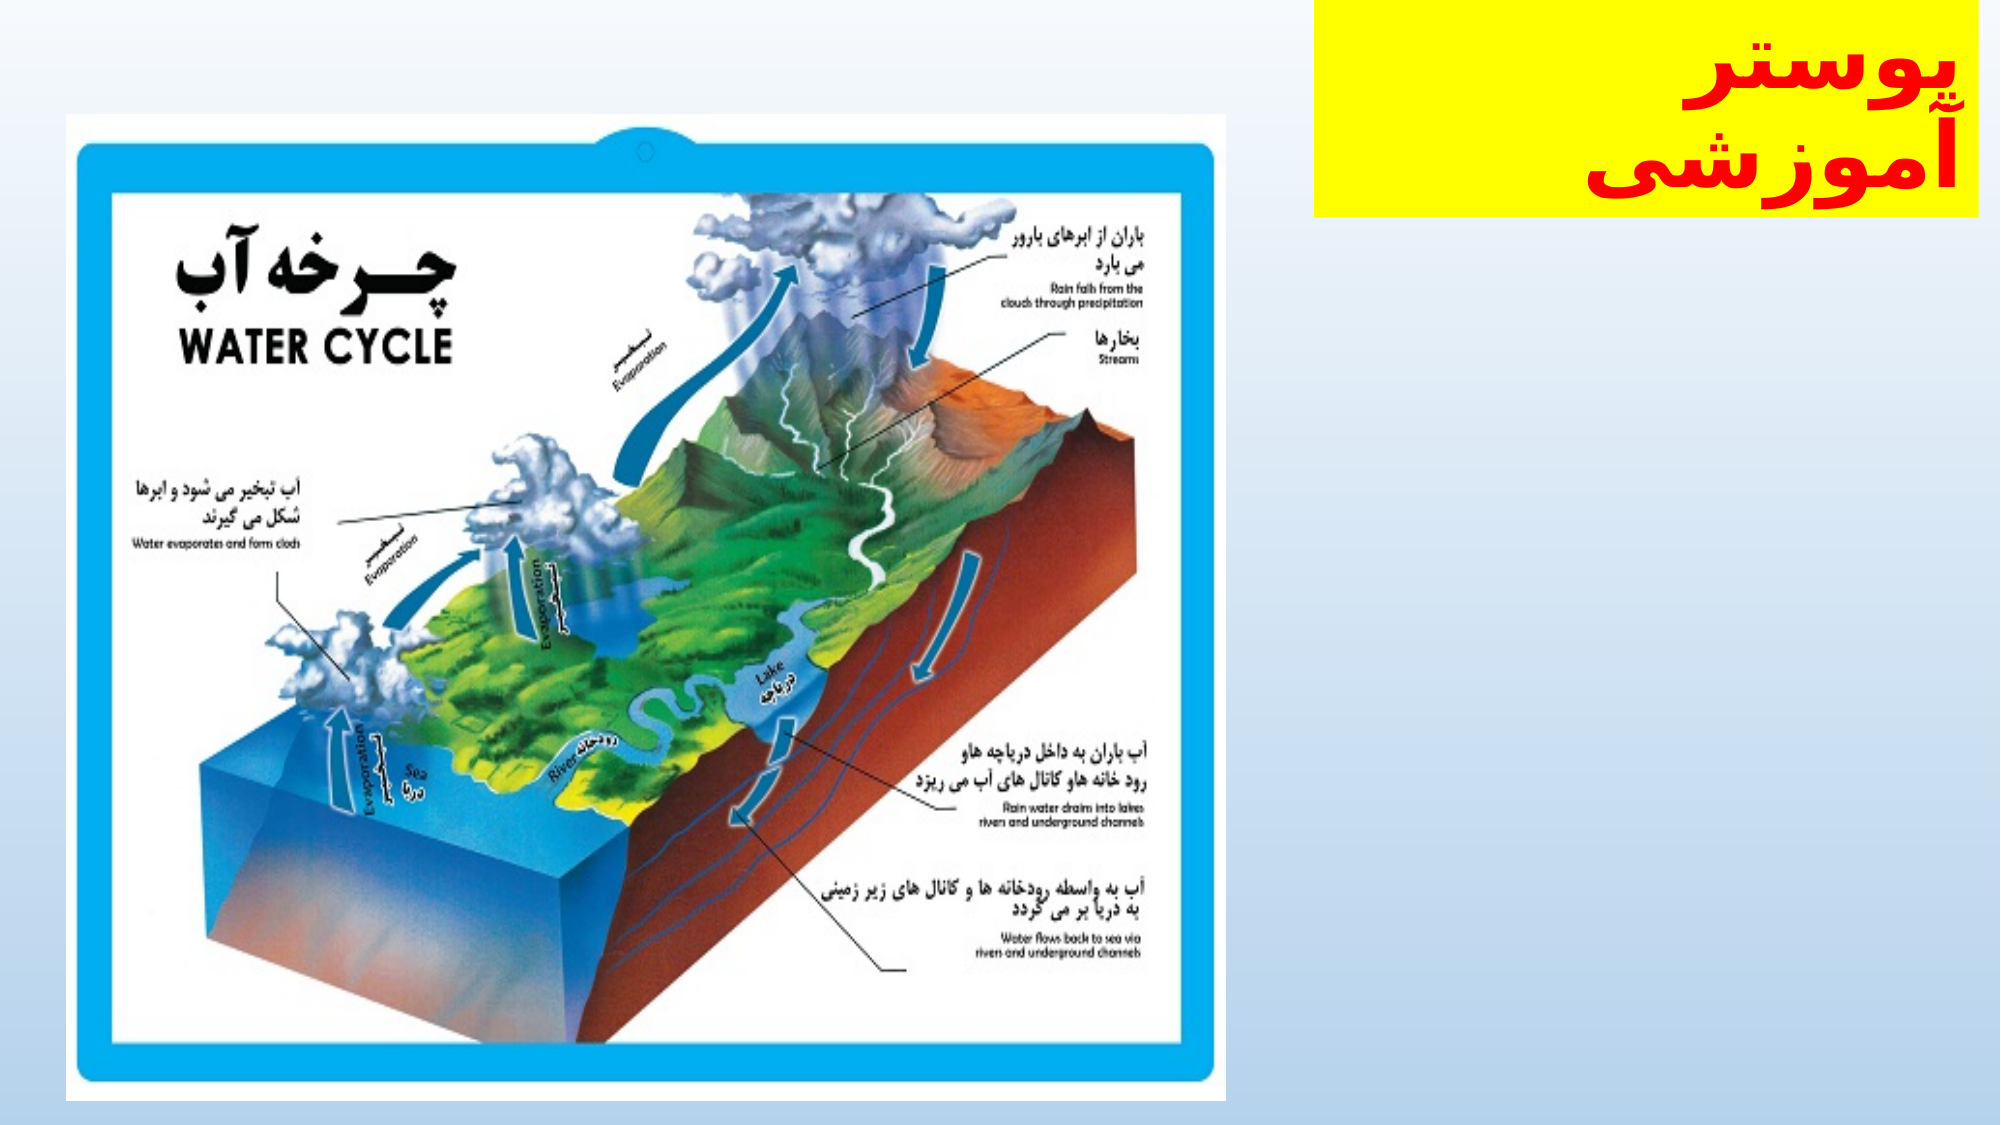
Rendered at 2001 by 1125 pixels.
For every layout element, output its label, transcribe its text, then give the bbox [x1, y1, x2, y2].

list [66, 114, 1226, 1101]
title پوستر آموزشی [1314, 0, 1979, 218]
